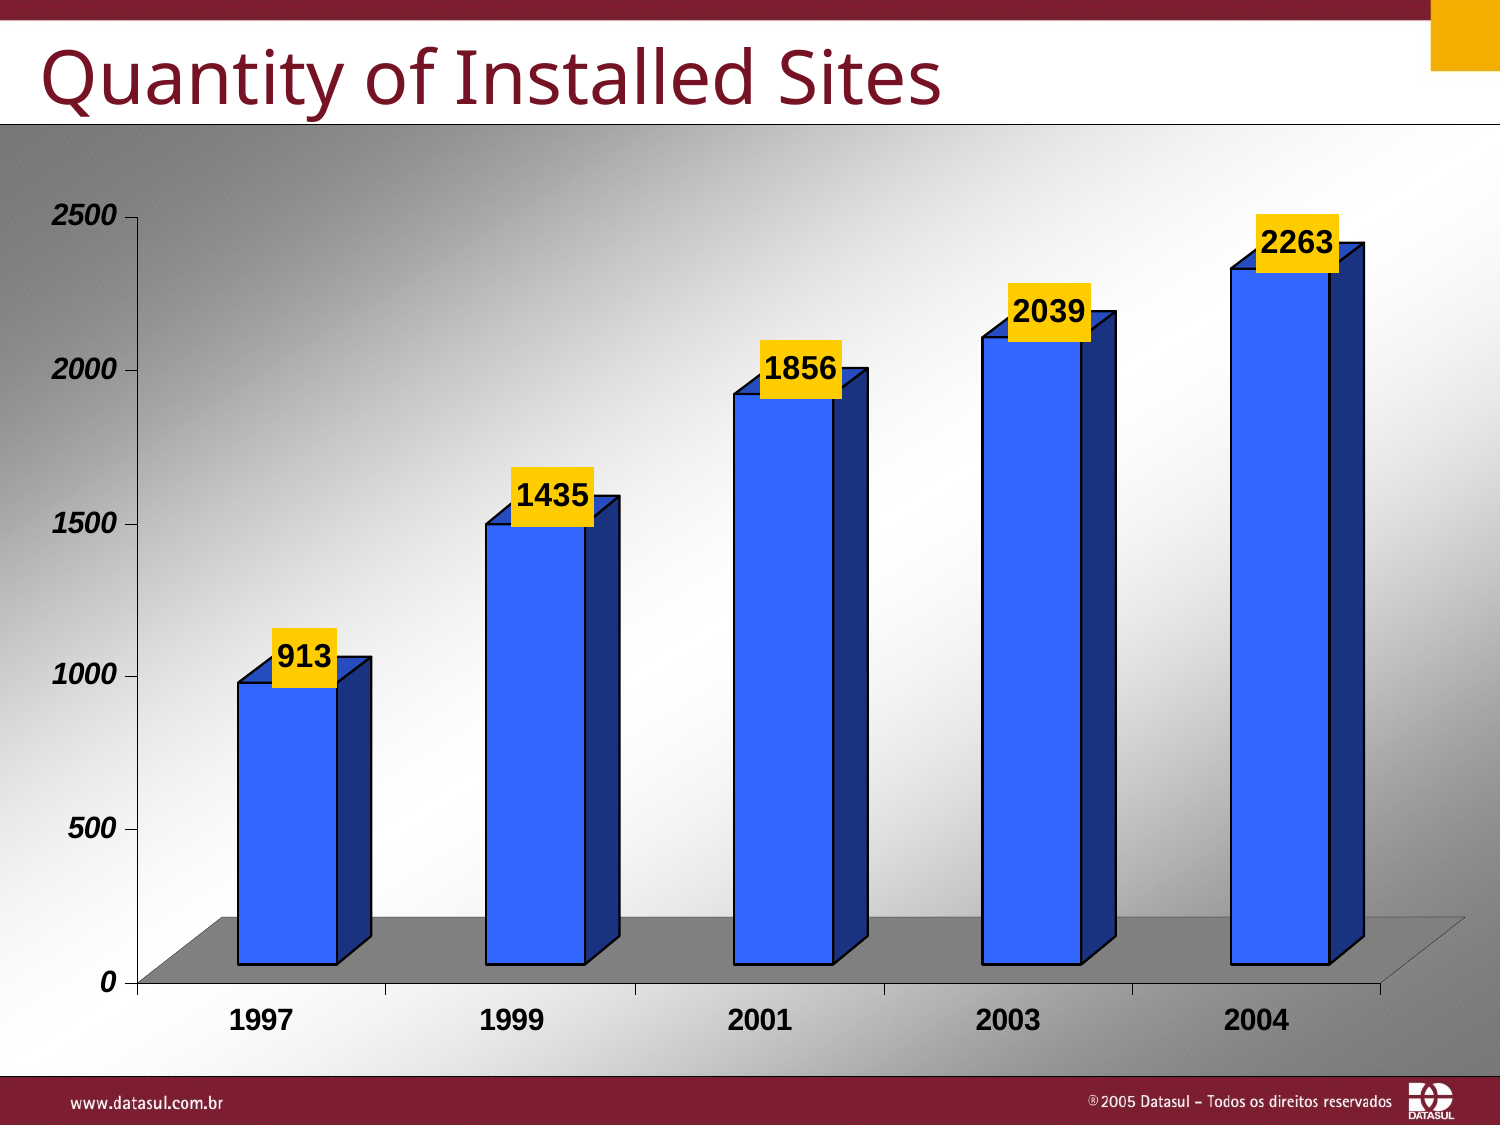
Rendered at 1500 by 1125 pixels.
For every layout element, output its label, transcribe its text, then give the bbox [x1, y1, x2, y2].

picture [0, 1088, 1500, 1125]
picture [0, 0, 1500, 112]
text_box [0, 112, 1500, 1088]
title Quantity of Installed Sites [24, 24, 1301, 111]
